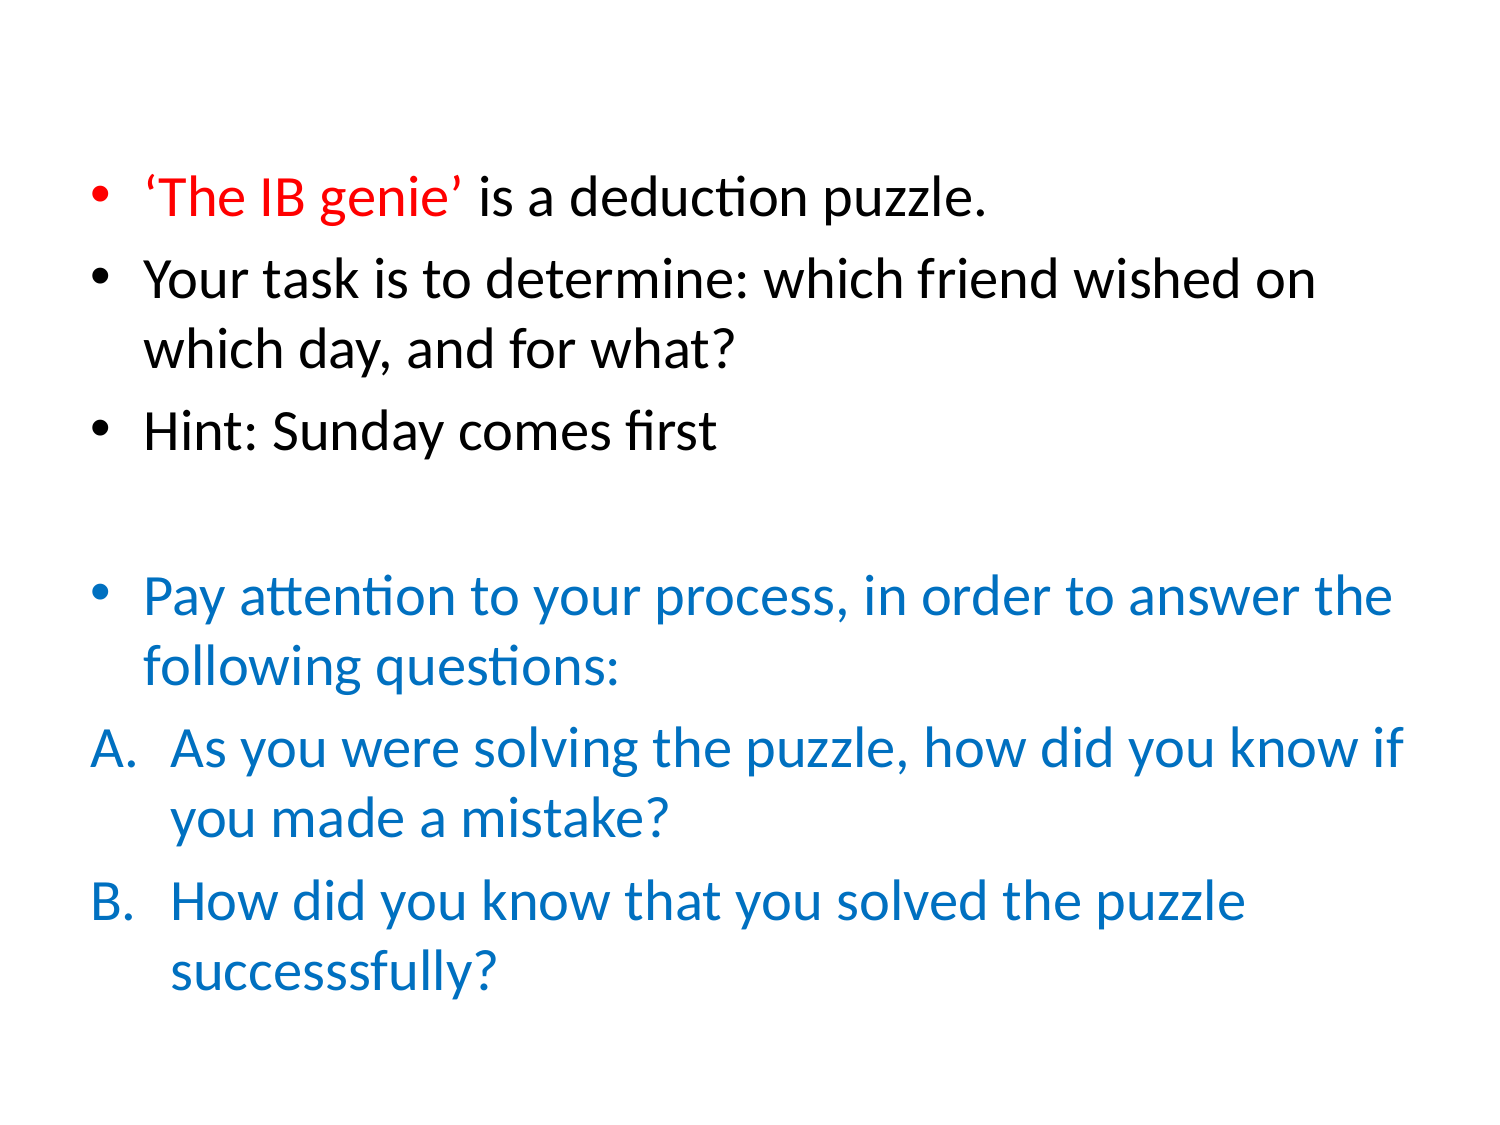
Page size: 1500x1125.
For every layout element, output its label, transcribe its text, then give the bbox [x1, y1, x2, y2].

list ‘The IB genie’ is a deduction puzzle. Your task is to determine: which friend wished on which day, and for what? Hint: Sunday comes first Pay attention to your process, in order to answer the following questions: As you were solving the puzzle, how did you know if you made a mistake? How did you know that you solved the puzzle successsfully? [75, 149, 1425, 1013]
